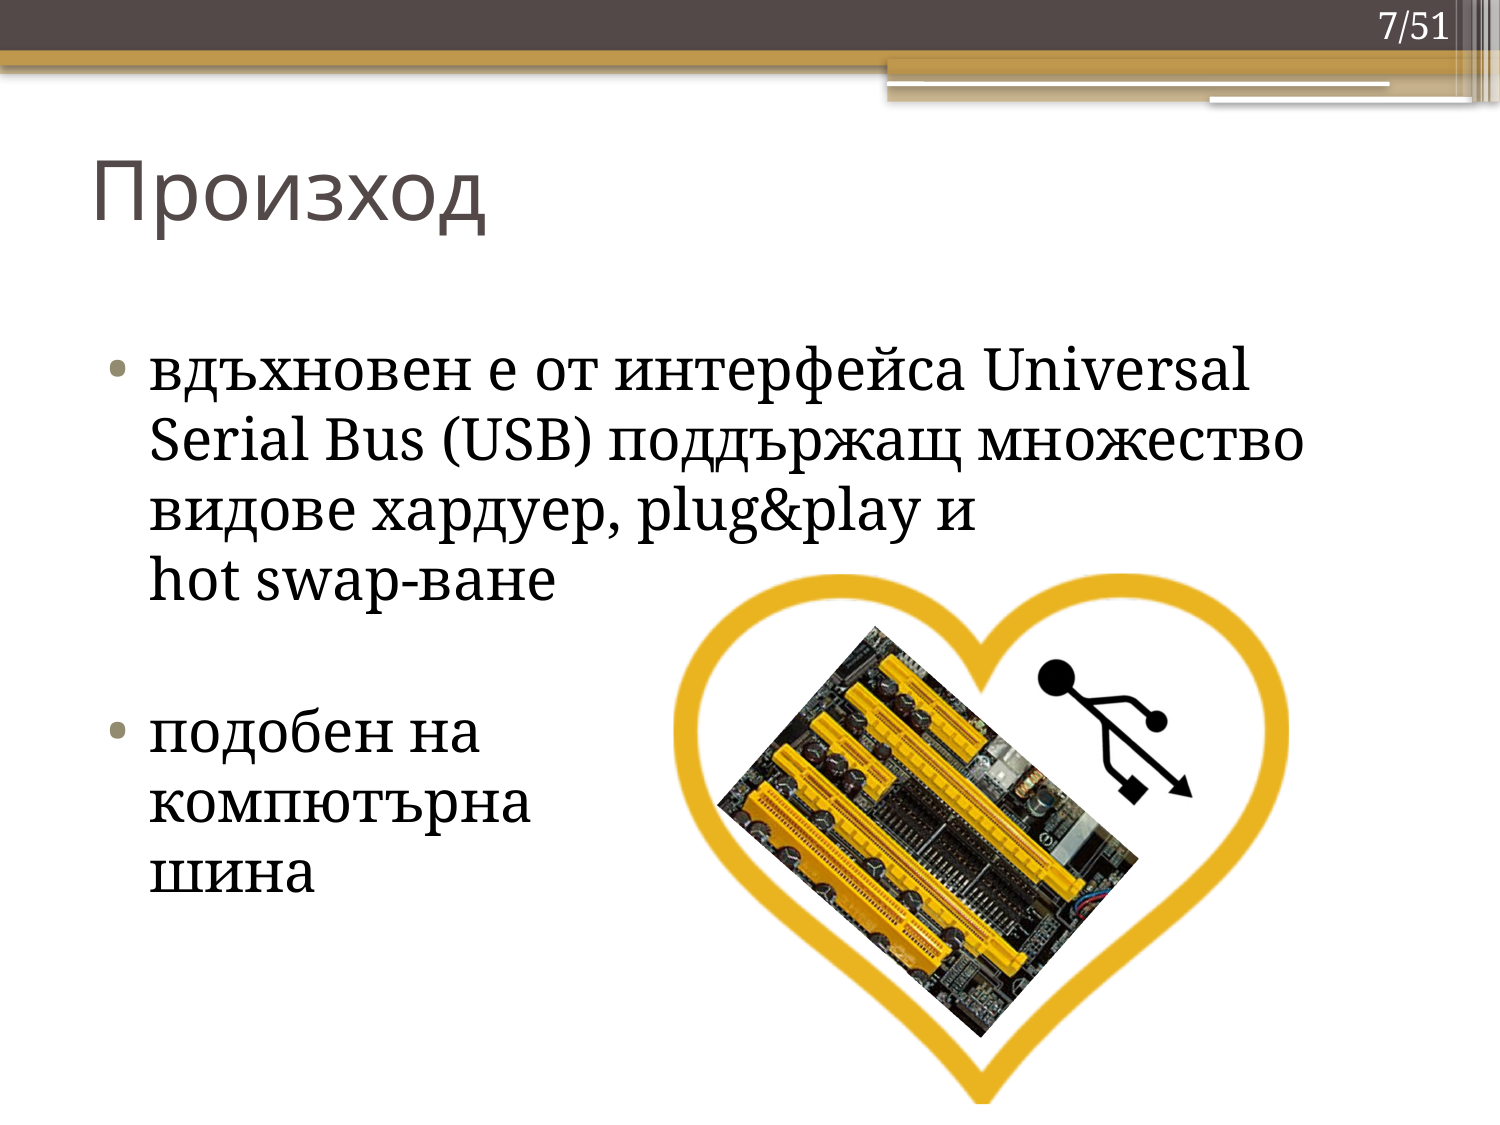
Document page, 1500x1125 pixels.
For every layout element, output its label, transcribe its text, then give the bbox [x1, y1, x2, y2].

list вдъхновен е от интерфейса Universal Serial Bus (USB) поддържащ множество видове хардуер, plug&play и hot swap-ване подобен на компютърна шина [75, 324, 1425, 1038]
title Произход [75, 99, 1425, 275]
slide_number 7/51 [1299, 0, 1466, 61]
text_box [673, 572, 1289, 1105]
